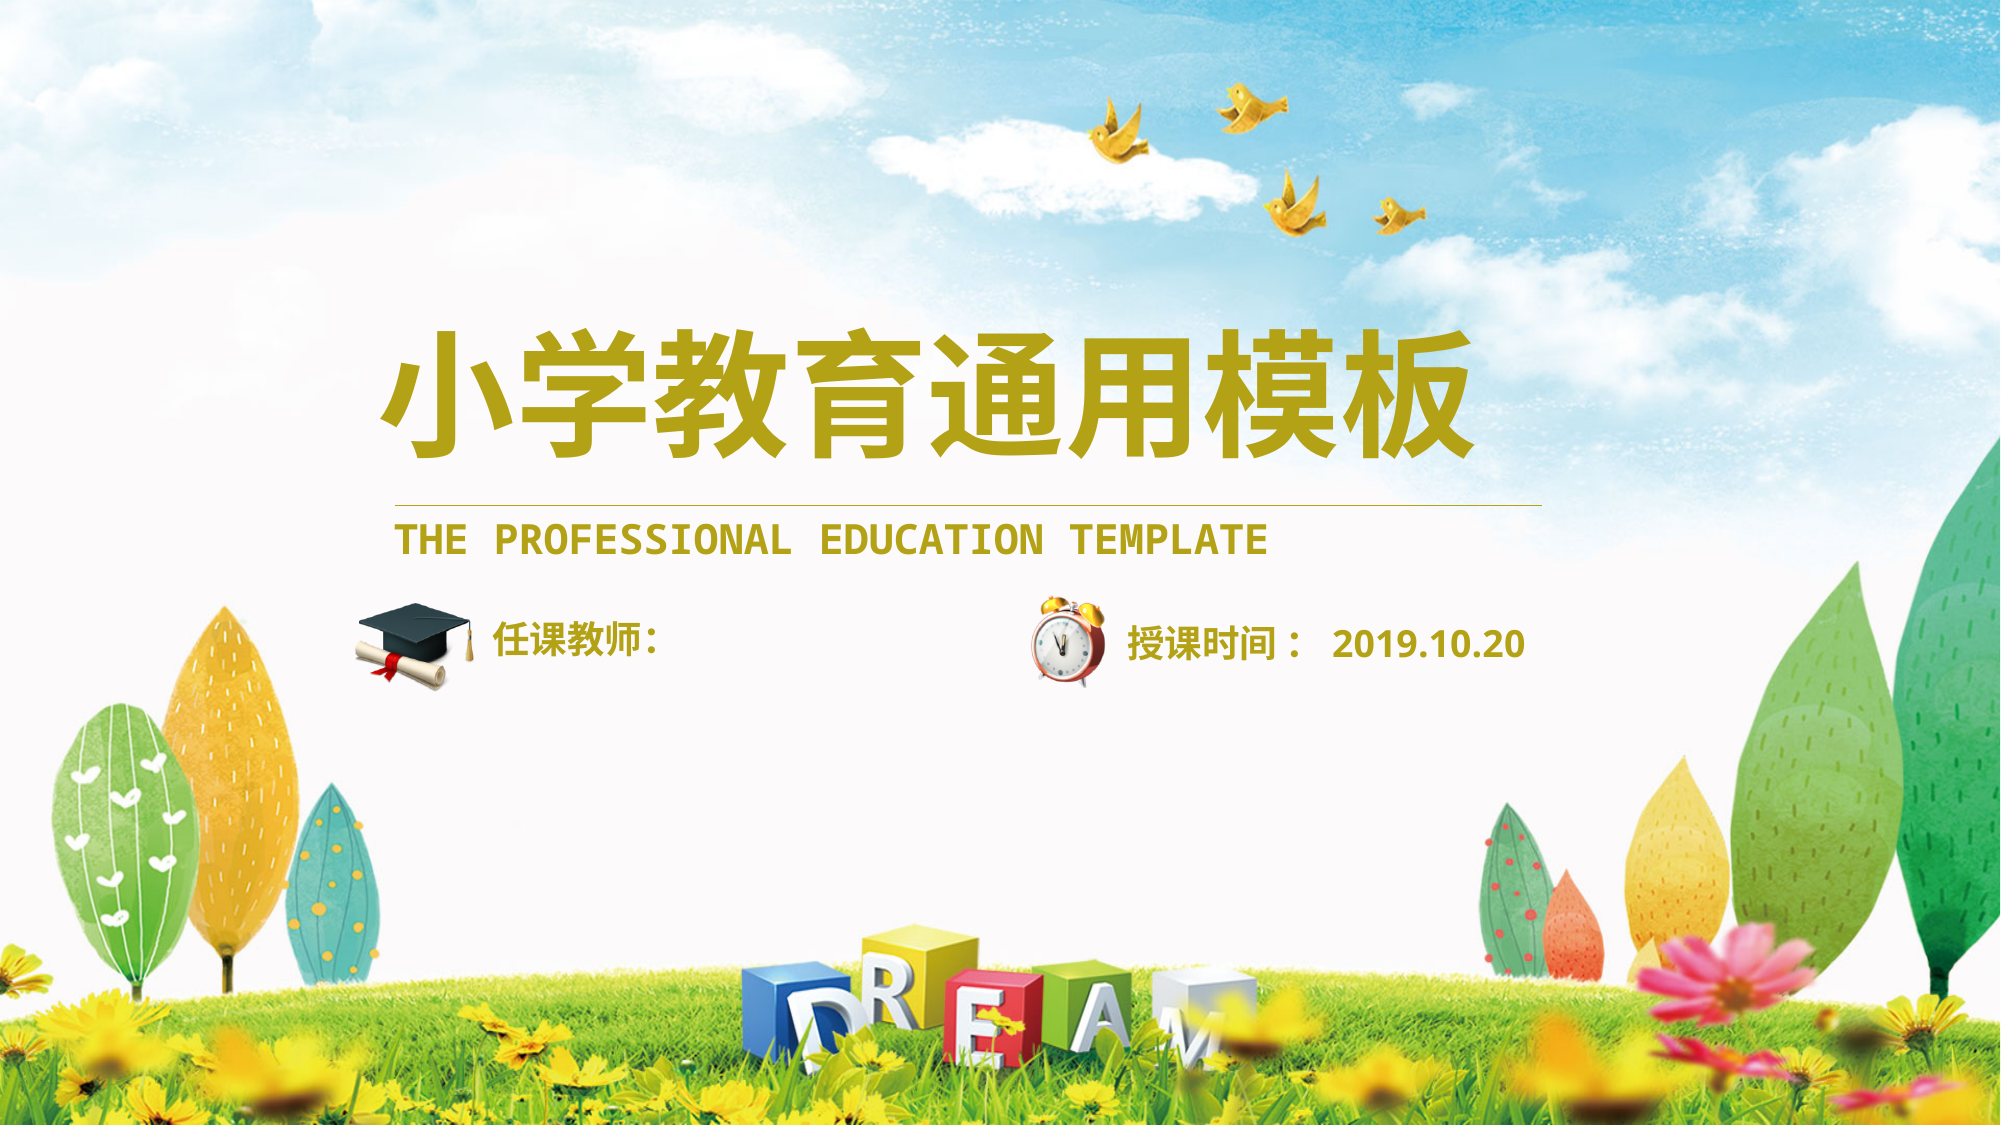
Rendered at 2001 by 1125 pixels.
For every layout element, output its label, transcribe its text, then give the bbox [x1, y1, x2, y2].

text_box 授课时间 ：2019.10.20 [1113, 612, 1616, 673]
picture [0, 0, 2001, 1125]
text_box THE PROFESSIONAL EDUCATION TEMPLATE [378, 505, 1542, 571]
text_box 任课教师： [478, 608, 896, 669]
text_box 小学教育通用模板 [363, 301, 1574, 482]
